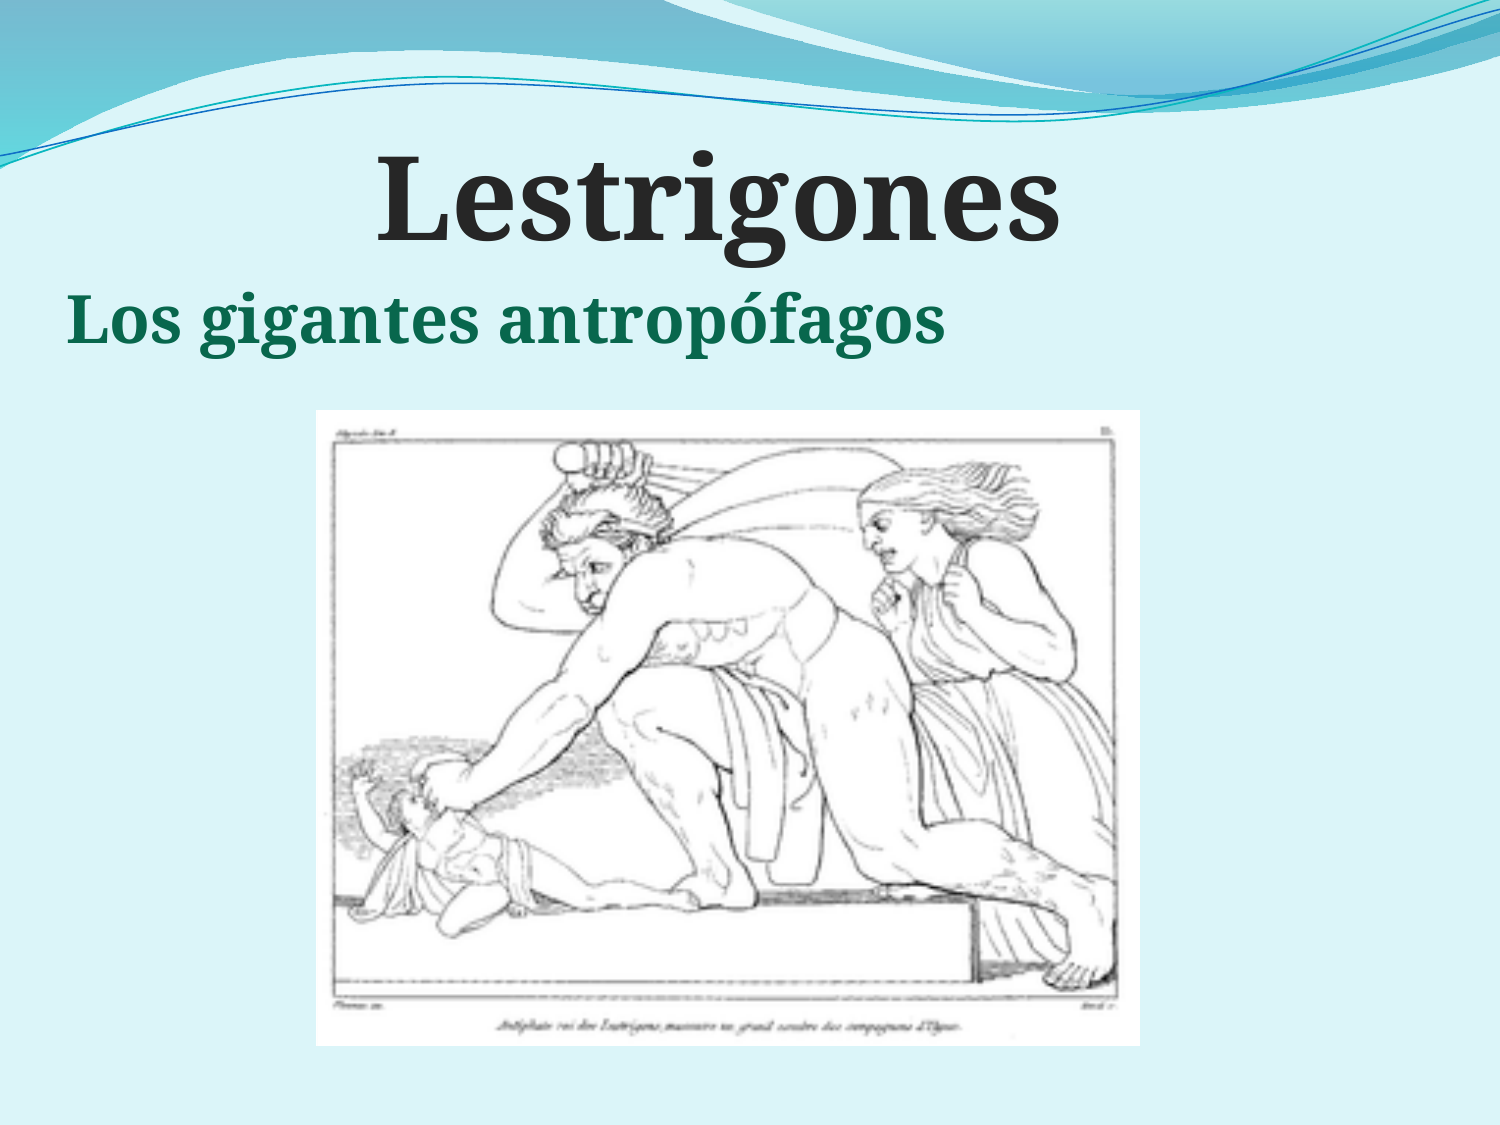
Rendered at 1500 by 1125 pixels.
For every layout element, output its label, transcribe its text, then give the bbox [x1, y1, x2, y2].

title Lestrigones [82, 128, 1357, 264]
list Los gigantes antropófagos [58, 269, 985, 399]
picture [316, 409, 1141, 1046]
